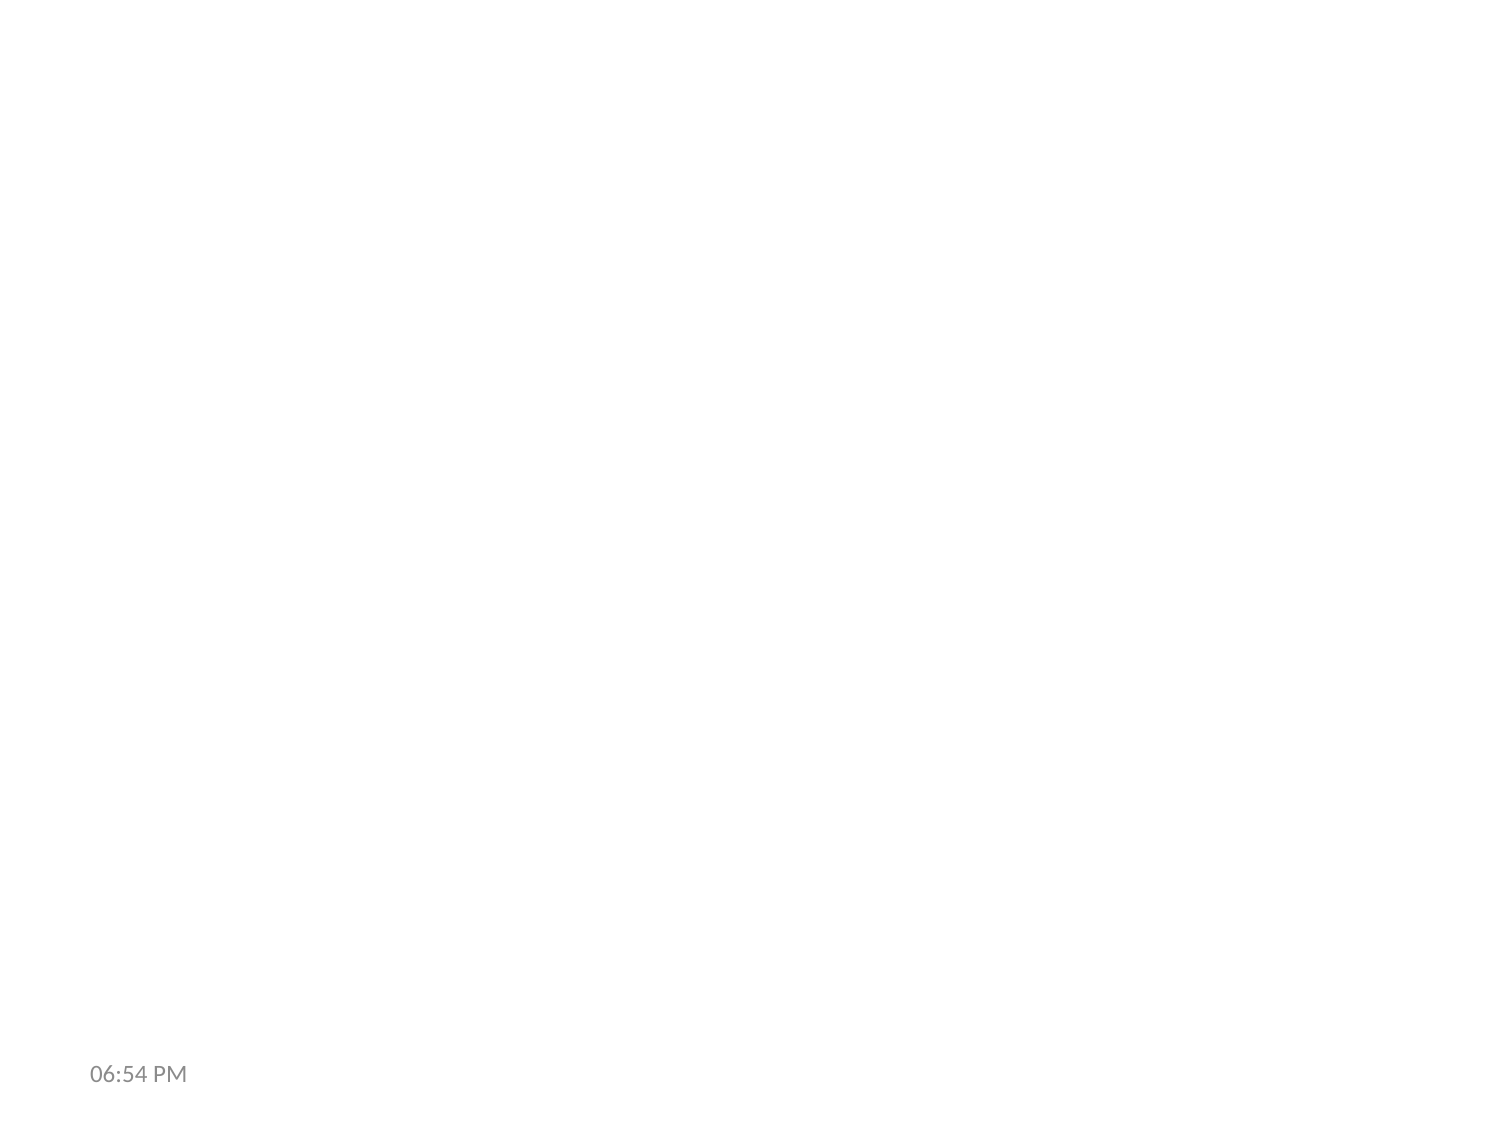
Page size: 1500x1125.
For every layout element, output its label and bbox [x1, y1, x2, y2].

slide_number [75, 1042, 425, 1103]
